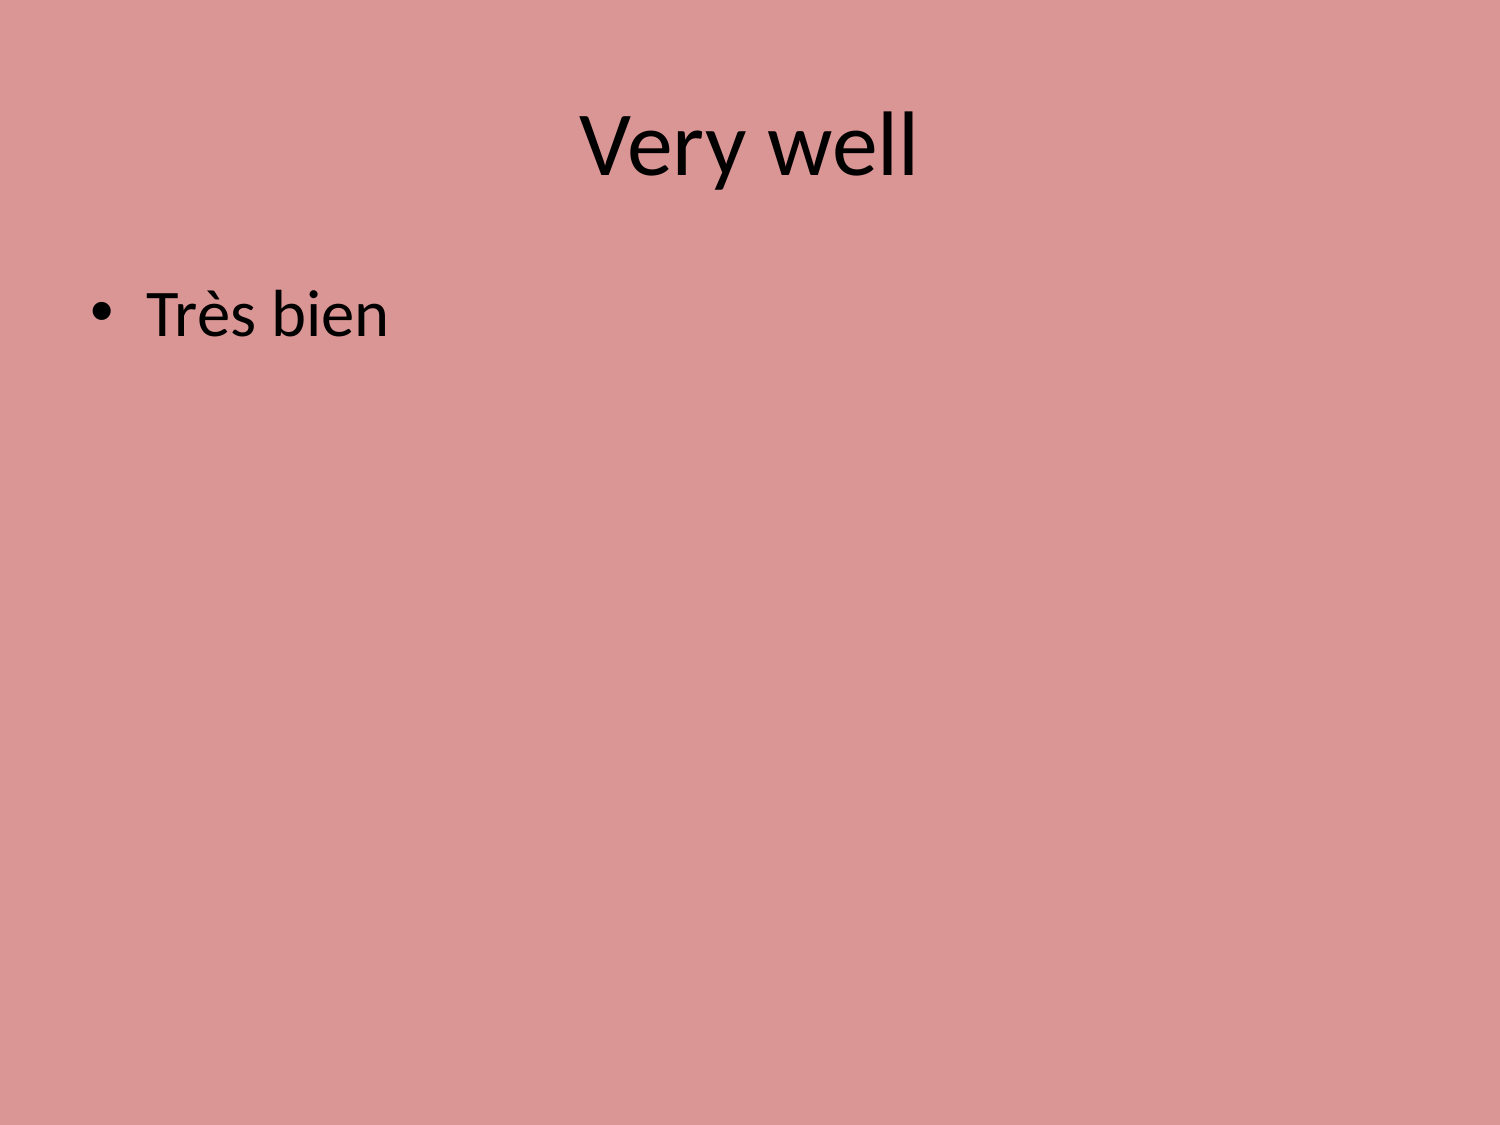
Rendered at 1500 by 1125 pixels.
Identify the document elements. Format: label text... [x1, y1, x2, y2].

list Très bien [75, 262, 1425, 1005]
title Very well [75, 45, 1425, 233]
